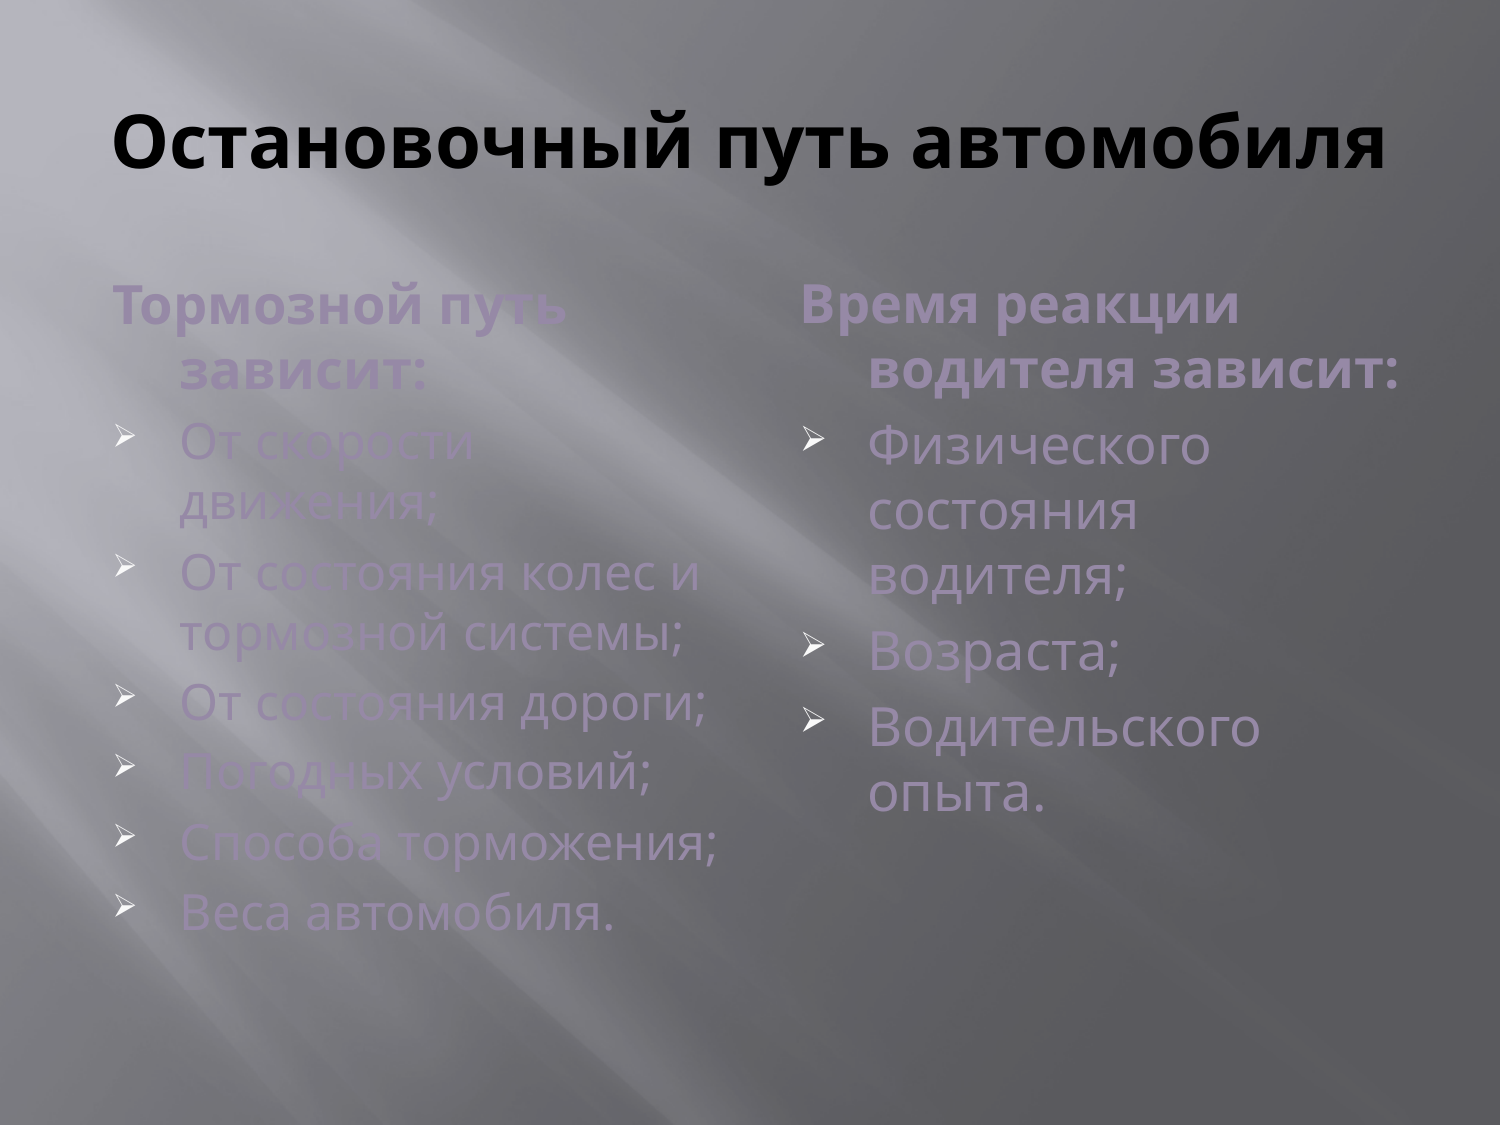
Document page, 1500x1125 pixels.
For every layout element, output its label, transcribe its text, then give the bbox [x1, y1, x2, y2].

title Остановочный путь автомобиля [75, 45, 1425, 233]
list Время реакции водителя зависит: Физического состояния водителя; Возраста; Водительского опыта. [762, 262, 1425, 1005]
list Тормозной путь зависит: От скорости движения; От состояния колес и тормозной системы; От состояния дороги; Погодных условий; Способа торможения; Веса автомобиля. [75, 262, 738, 1005]
